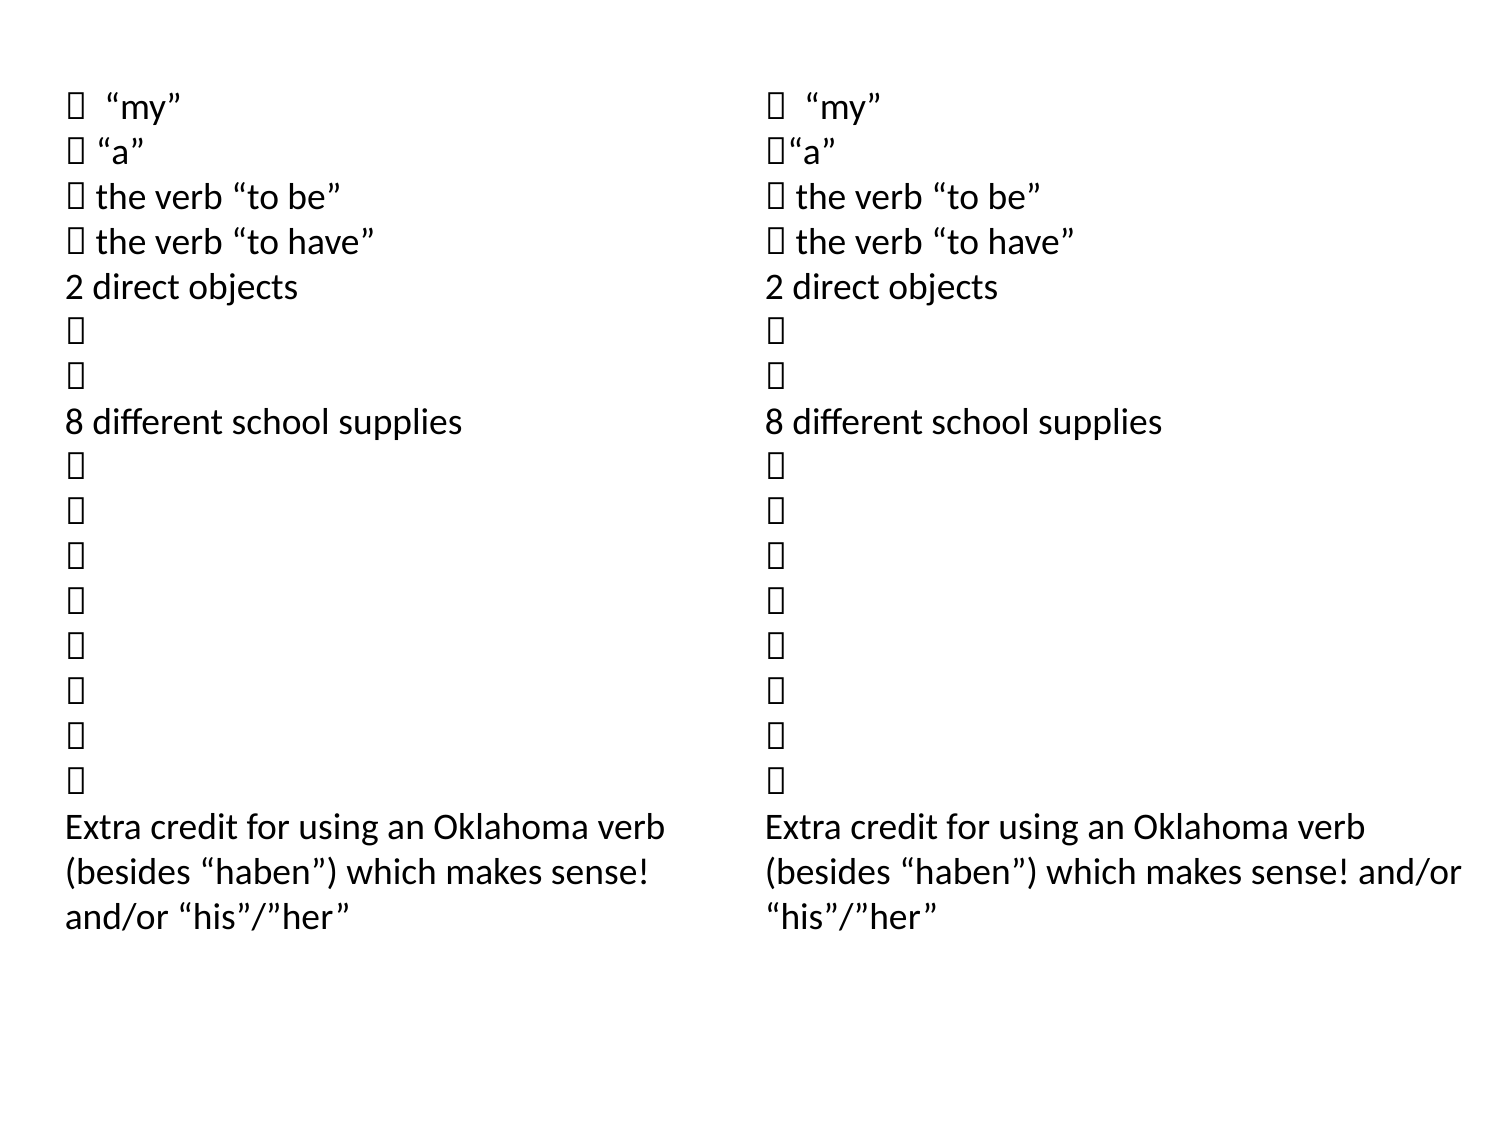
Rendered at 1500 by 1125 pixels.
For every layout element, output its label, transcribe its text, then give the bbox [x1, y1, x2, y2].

text_box  “my”  “a”  the verb “to be”  the verb “to have” 2 direct objects   8 different school supplies         Extra credit for using an Oklahoma verb (besides “haben”) which makes sense! and/or “his”/”her” [49, 74, 749, 945]
text_box  “my” “a”  the verb “to be”  the verb “to have” 2 direct objects   8 different school supplies         Extra credit for using an Oklahoma verb (besides “haben”) which makes sense! and/or “his”/”her” [749, 74, 1500, 990]
